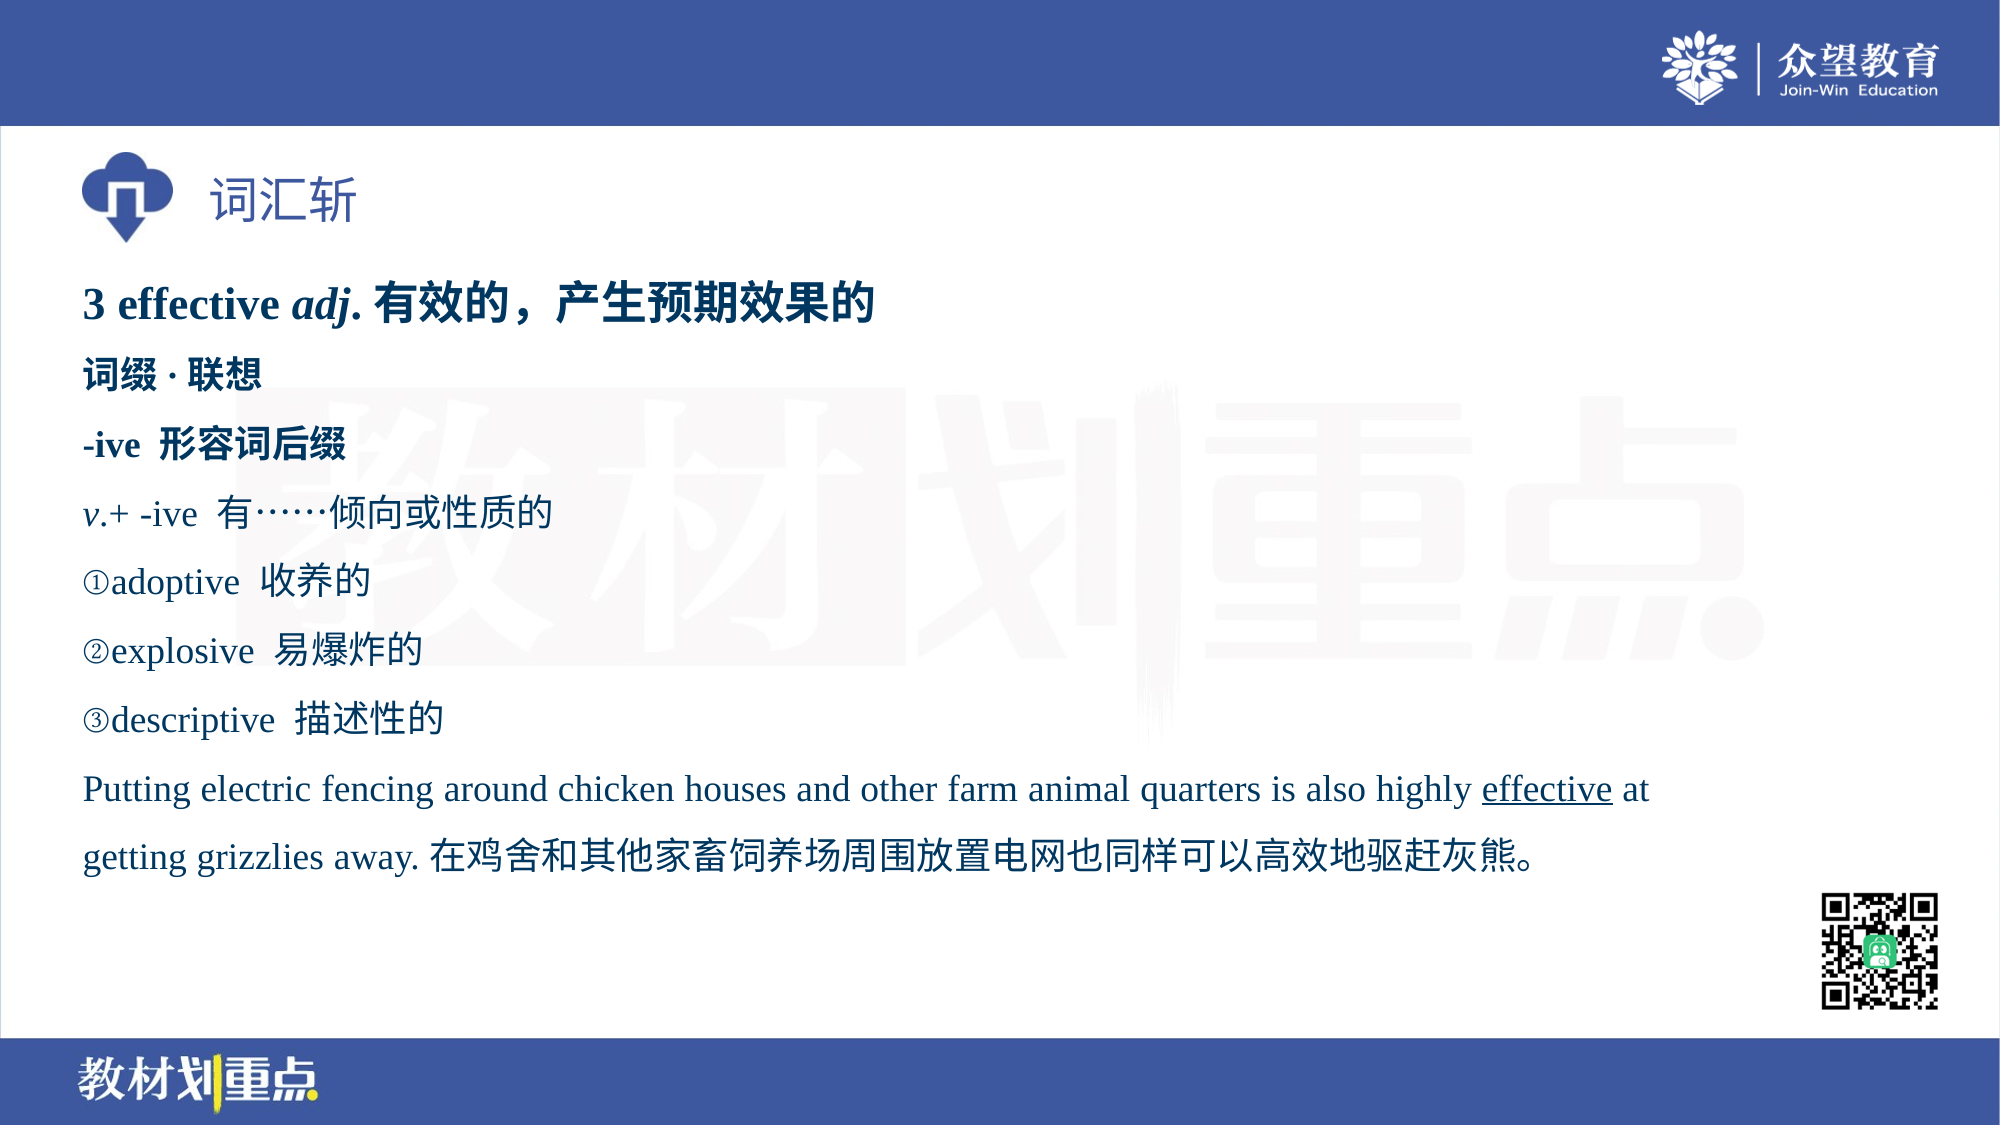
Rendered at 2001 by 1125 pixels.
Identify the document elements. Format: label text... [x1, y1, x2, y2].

picture [0, 0, 2000, 1125]
text_box 3 effective adj.有效的，产生预期效果的 [82, 247, 1817, 356]
